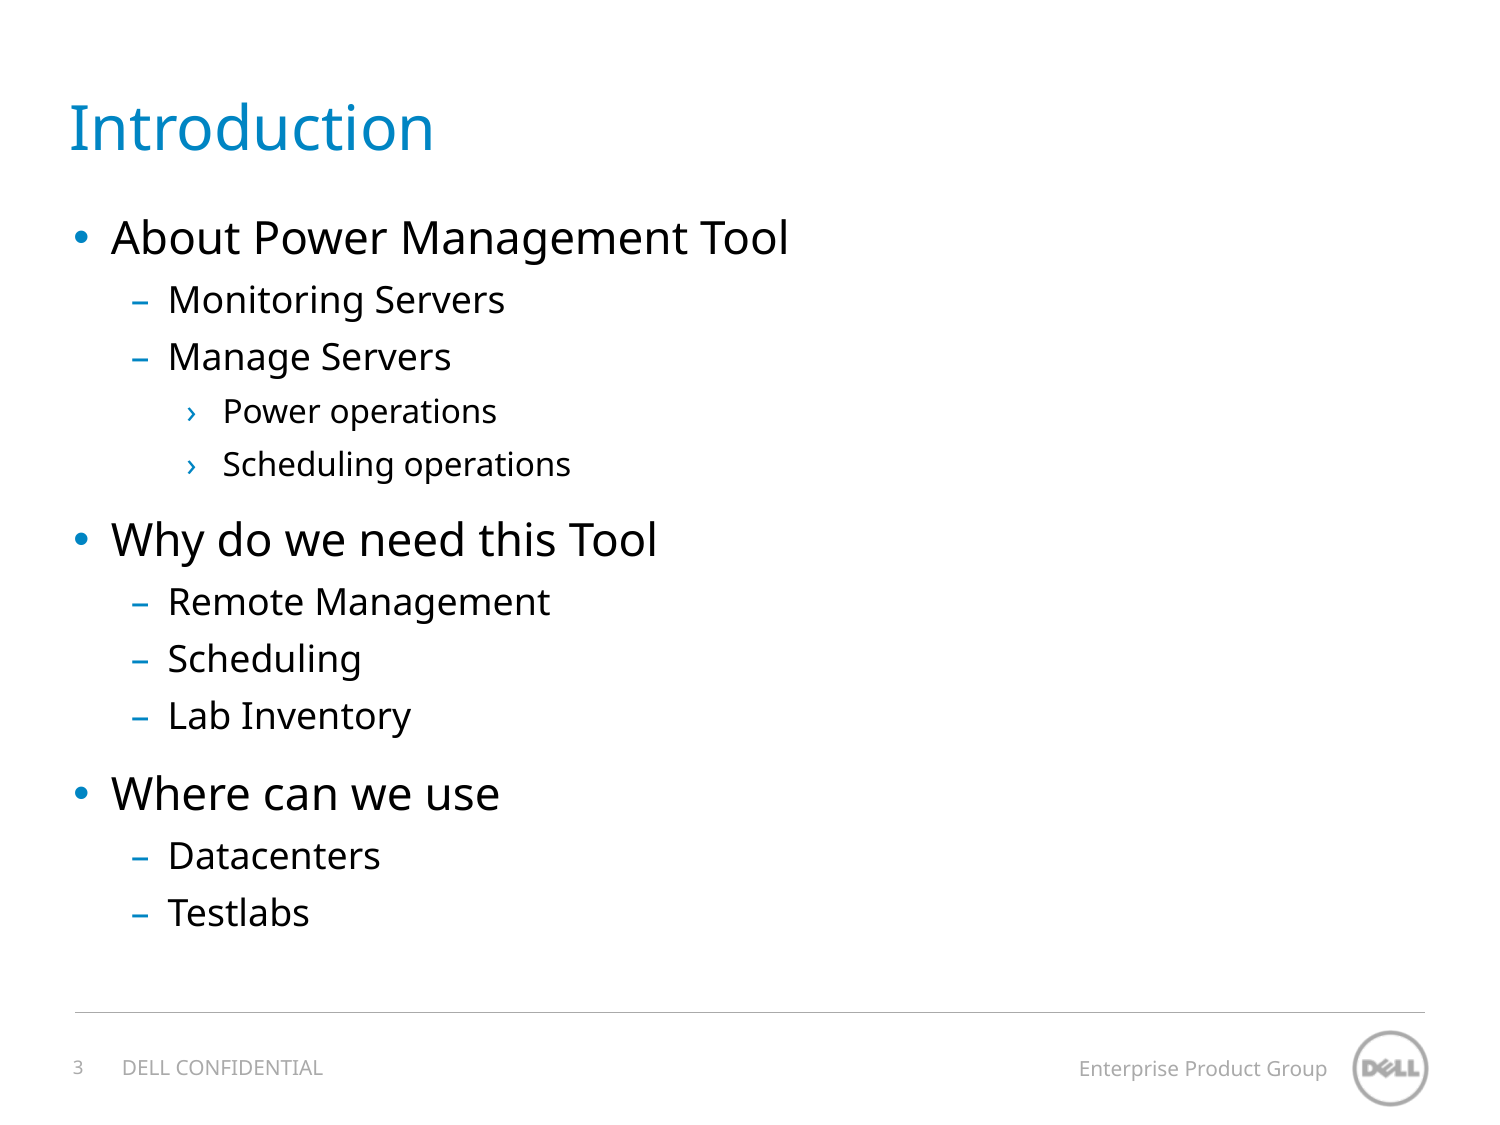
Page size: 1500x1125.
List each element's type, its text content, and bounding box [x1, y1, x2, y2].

text_box About Power Management Tool Monitoring Servers Manage Servers Power operations Scheduling operations Why do we need this Tool Remote Management Scheduling Lab Inventory Where can we use Datacenters Testlabs [73, 214, 1424, 935]
footer DELL CONFIDENTIAL [121, 1054, 432, 1080]
picture [1343, 1021, 1438, 1116]
title Introduction [69, 5, 1422, 164]
slide_number 3 [72, 1056, 116, 1082]
